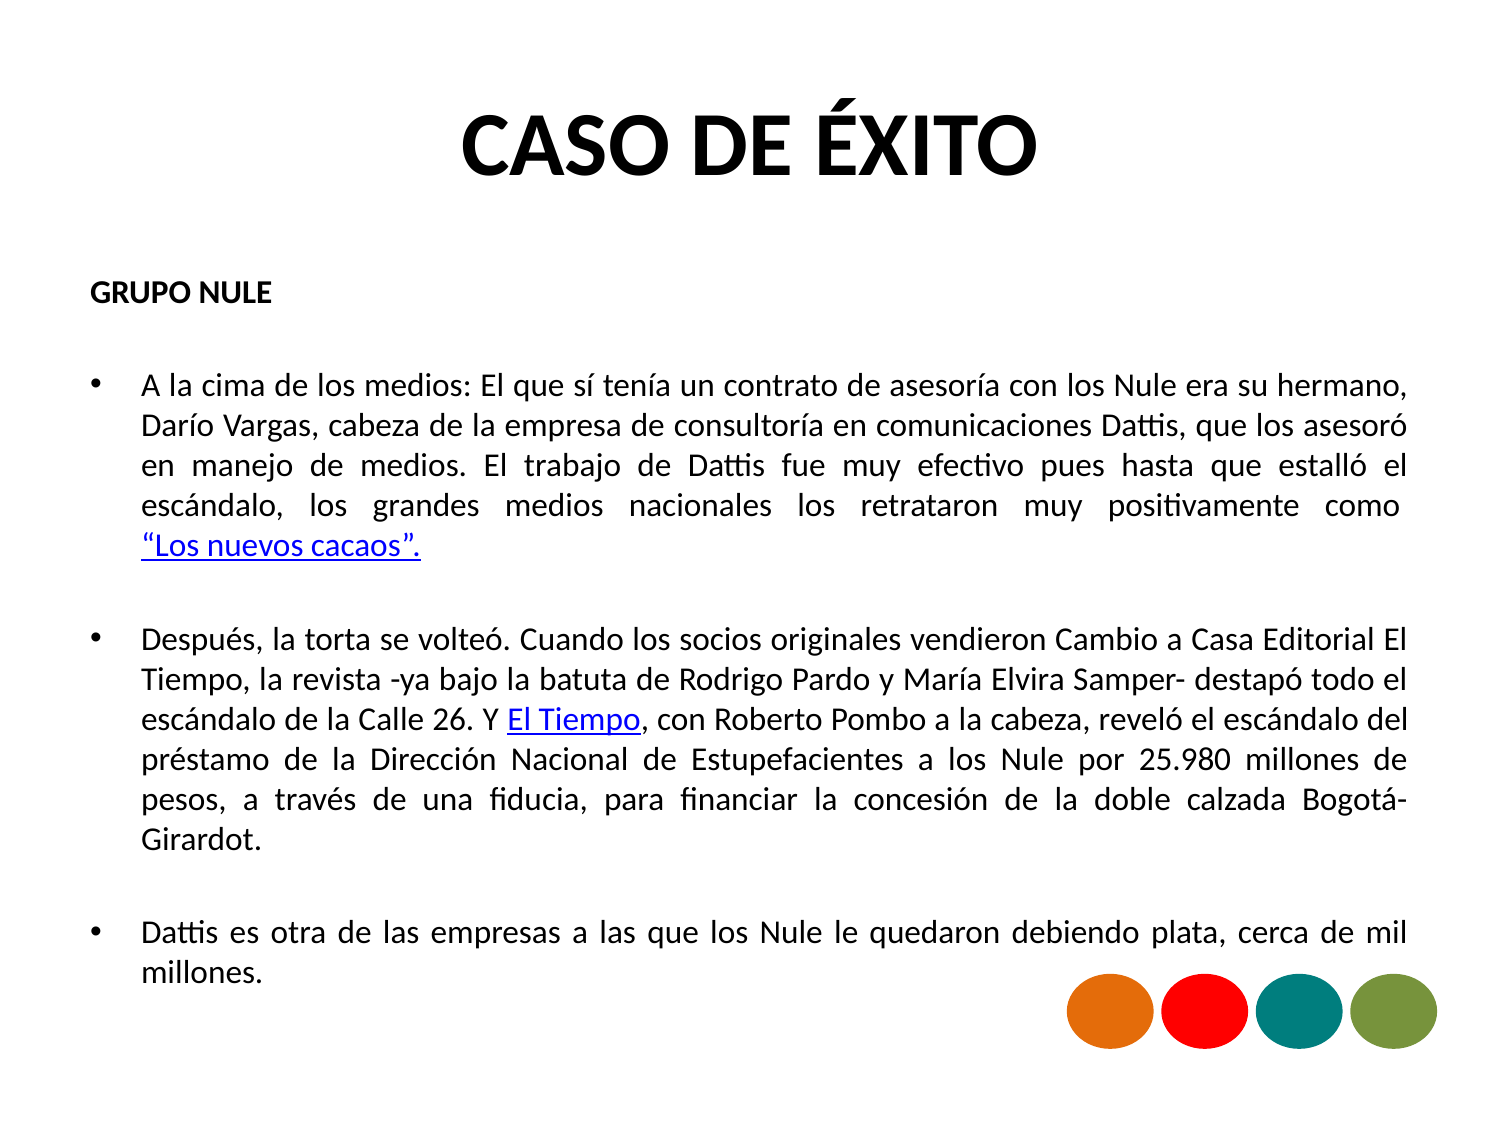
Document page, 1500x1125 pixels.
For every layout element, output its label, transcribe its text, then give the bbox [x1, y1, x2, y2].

text_box [1161, 973, 1249, 1049]
text_box [1066, 973, 1154, 1049]
title CASO DE ÉXITO [75, 45, 1425, 233]
list GRUPO NULE A la cima de los medios: El que sí tenía un contrato de asesoría con los Nule era su hermano, Darío Vargas, cabeza de la empresa de consultoría en comunicaciones Dattis, que los asesoró en manejo de medios. El trabajo de Dattis fue muy efectivo pues hasta que estalló el escándalo, los grandes medios nacionales los retrataron muy positivamente como “Los nuevos cacaos”. Después, la torta se volteó. Cuando los socios originales vendieron Cambio a Casa Editorial El Tiempo, la revista -ya bajo la batuta de Rodrigo Pardo y María Elvira Samper- destapó todo el escándalo de la Calle 26. Y El Tiempo, con Roberto Pombo a la cabeza, reveló el escándalo del préstamo de la Dirección Nacional de Estupefacientes a los Nule por 25.980 millones de pesos, a través de una fiducia, para financiar la concesión de la doble calzada Bogotá-Girardot. Dattis es otra de las empresas a las que los Nule le quedaron debiendo plata, cerca de mil millones. [75, 262, 1425, 1005]
text_box [1350, 973, 1438, 1049]
text_box [1255, 973, 1343, 1049]
